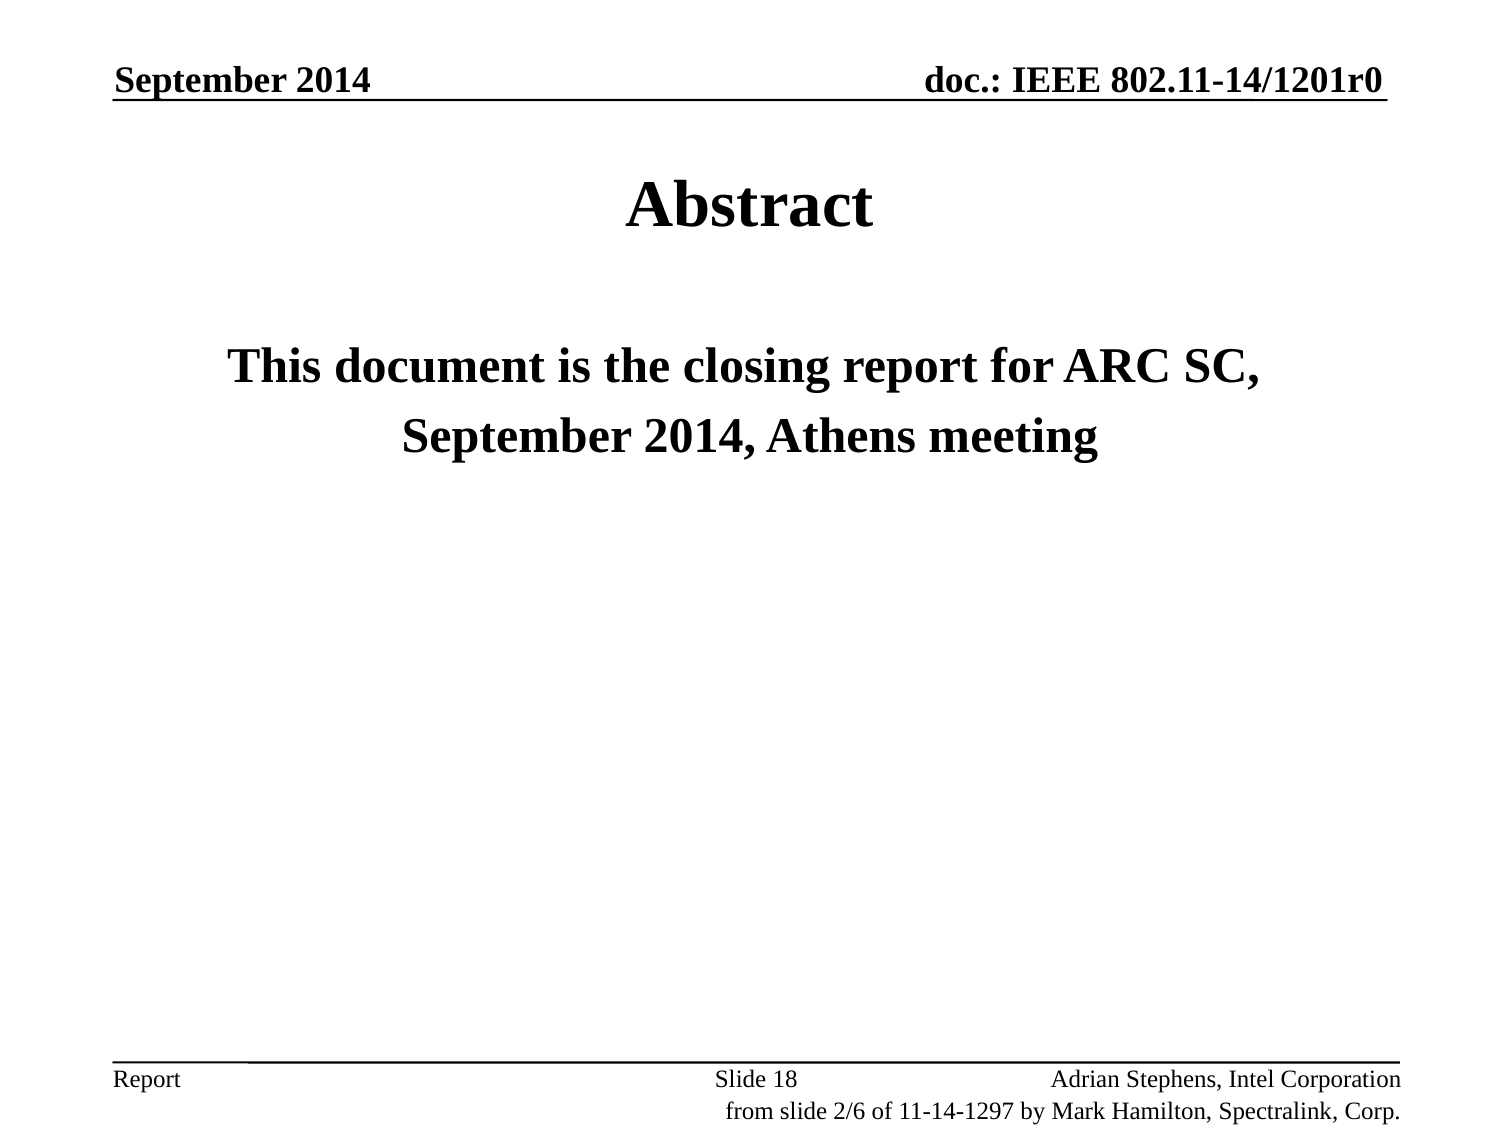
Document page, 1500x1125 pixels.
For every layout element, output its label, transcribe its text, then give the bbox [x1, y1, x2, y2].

slide_number Slide 18 [712, 1061, 800, 1087]
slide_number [114, 54, 374, 101]
footer Adrian Stephens, Intel Corporation [1047, 1061, 1402, 1087]
text_box from slide 2/6 of 11-14-1297 by Mark Hamilton, Spectralink, Corp. [343, 1087, 1417, 1125]
list This document is the closing report for ARC SC, September 2014, Athens meeting [112, 324, 1388, 1000]
title Abstract [112, 112, 1388, 288]
